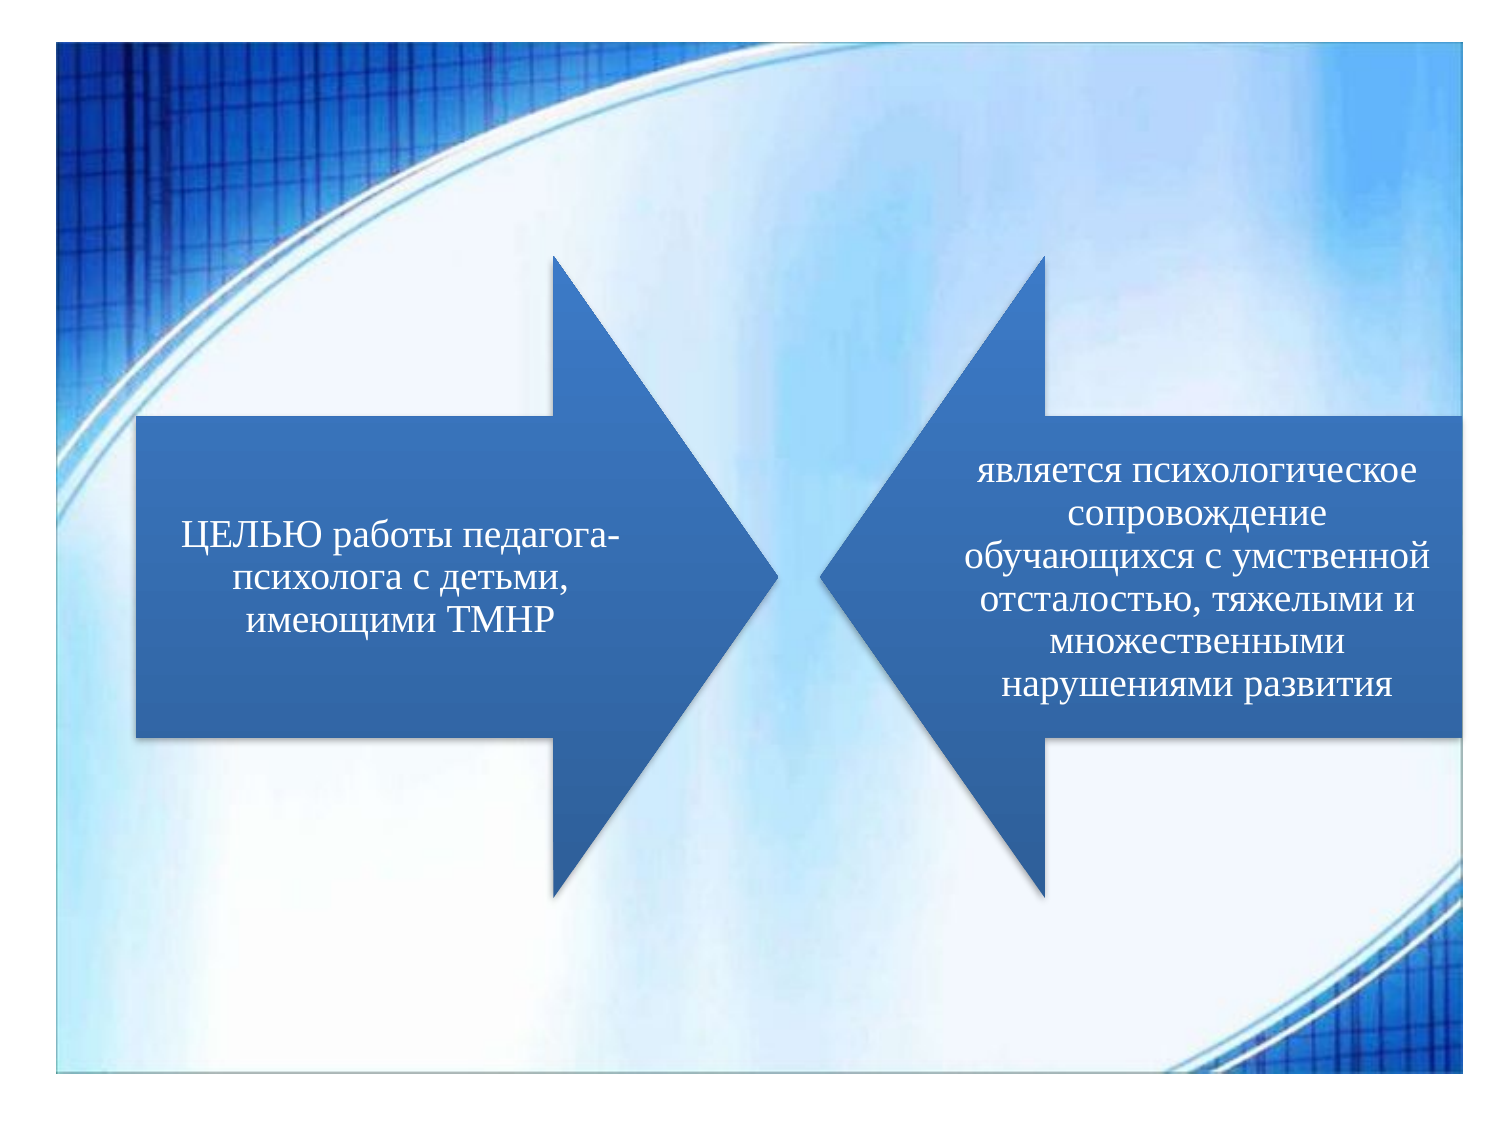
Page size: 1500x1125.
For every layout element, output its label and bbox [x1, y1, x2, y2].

picture [56, 42, 1463, 1074]
list [135, 148, 1463, 1006]
